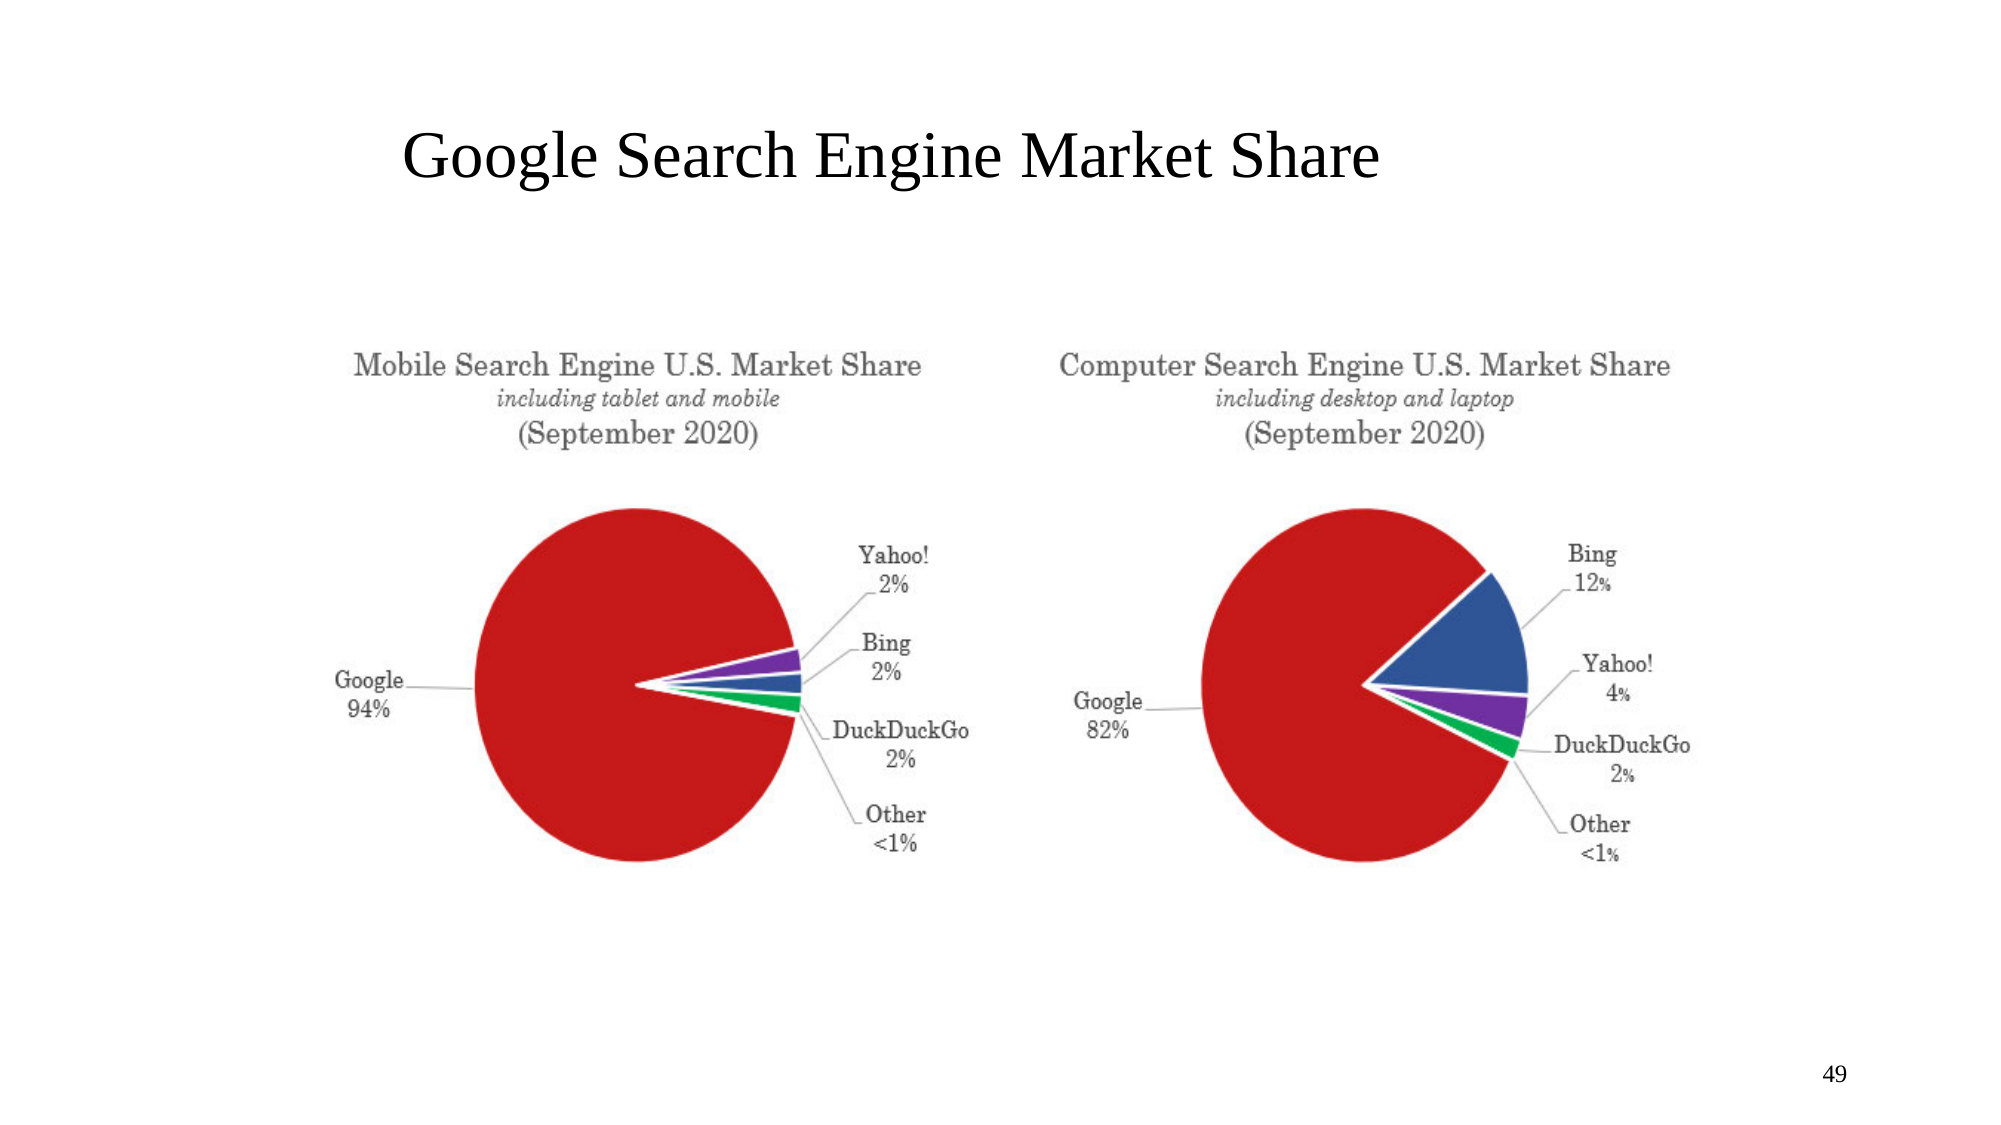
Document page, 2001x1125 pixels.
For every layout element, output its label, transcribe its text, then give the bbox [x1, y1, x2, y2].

title Google Search Engine Market Share [387, 62, 1613, 250]
picture [324, 337, 1700, 888]
slide_number 49 [1412, 1042, 1863, 1103]
